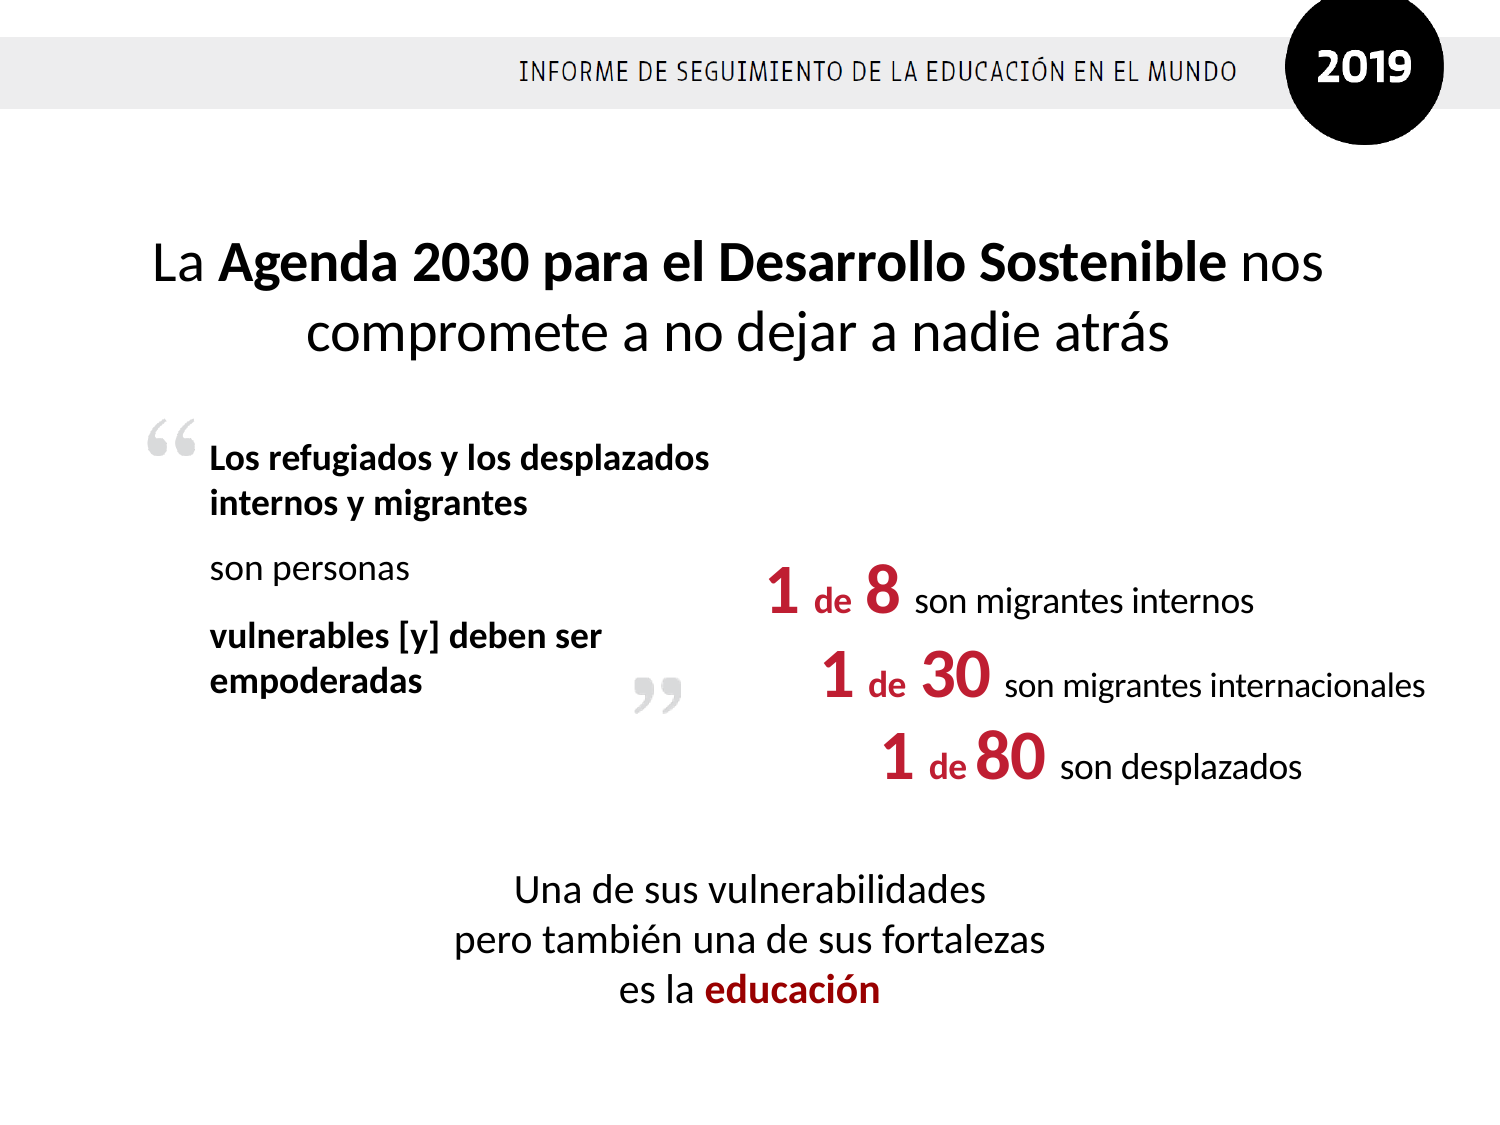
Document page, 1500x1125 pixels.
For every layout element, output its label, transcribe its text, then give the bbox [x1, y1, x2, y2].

text_box La Agenda 2030 para el Desarrollo Sostenible nos compromete a no dejar a nadie atrás [110, 215, 1367, 370]
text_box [749, 535, 1451, 803]
picture [1285, 0, 1444, 145]
text_box Una de sus vulnerabilidades pero también una de sus fortalezas es la educación [393, 854, 1107, 1020]
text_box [147, 418, 768, 714]
